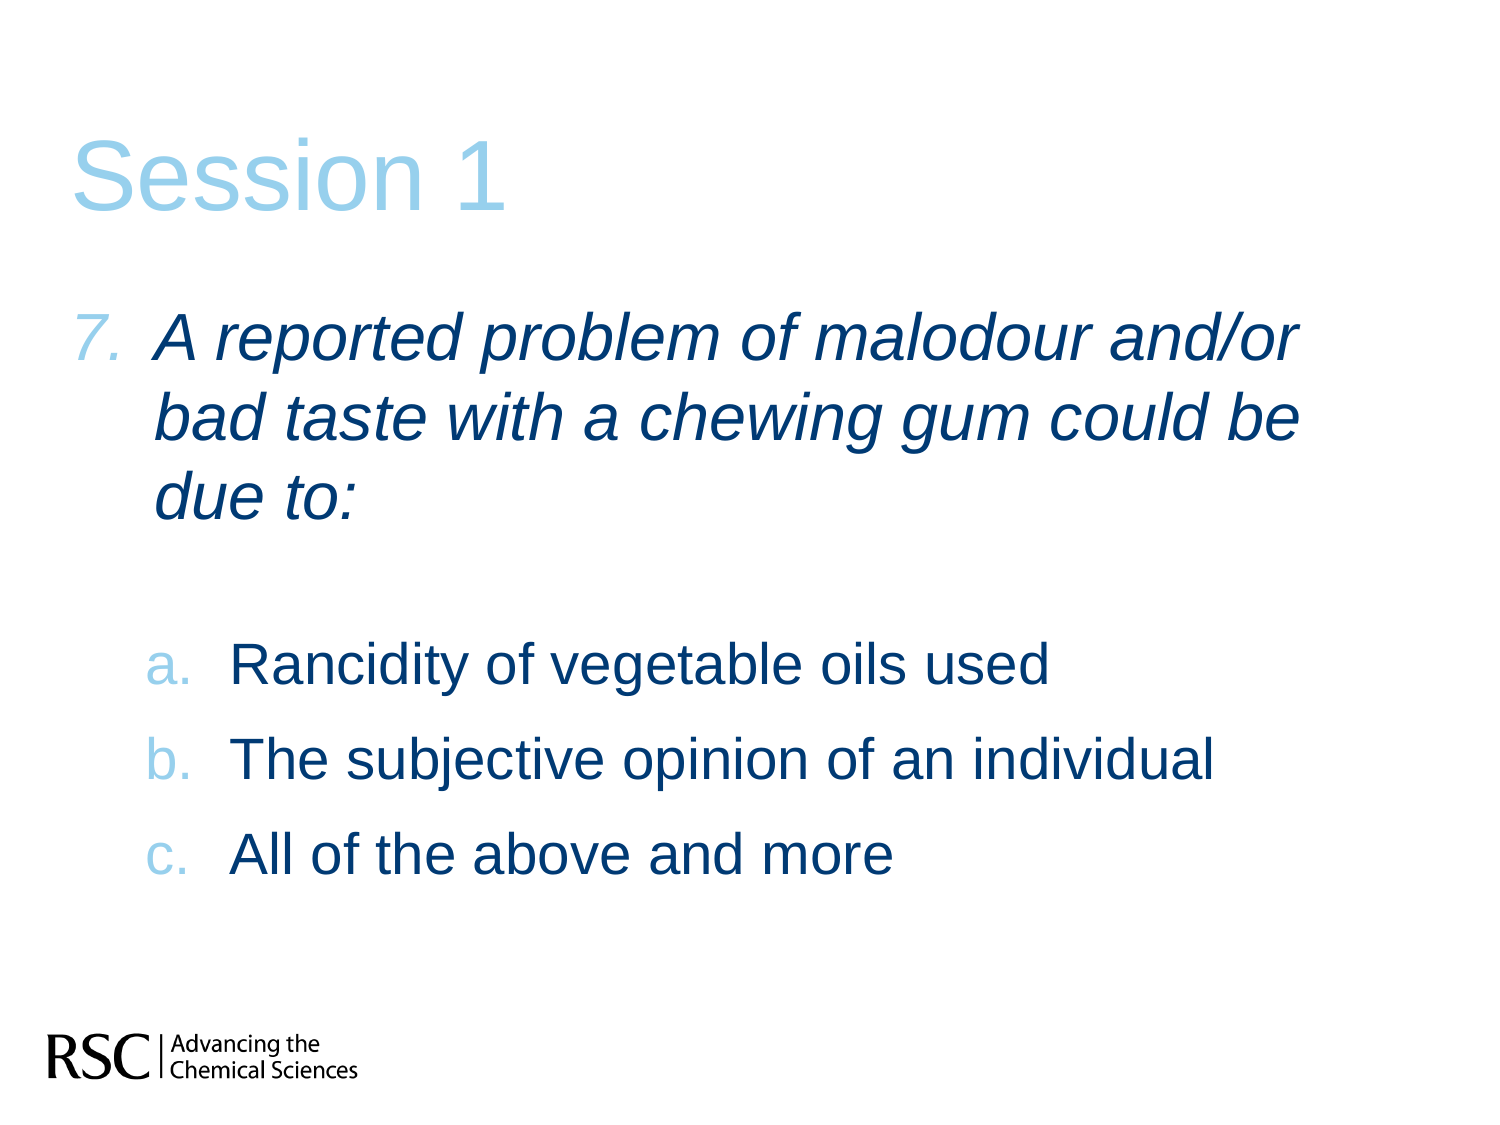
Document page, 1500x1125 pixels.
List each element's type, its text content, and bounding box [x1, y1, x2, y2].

title Session 1 [55, 49, 1438, 238]
subtitle A reported problem of malodour and/or bad taste with a chewing gum could be due to: Rancidity of vegetable oils used The subjective opinion of an individual All of the above and more [55, 285, 1438, 967]
